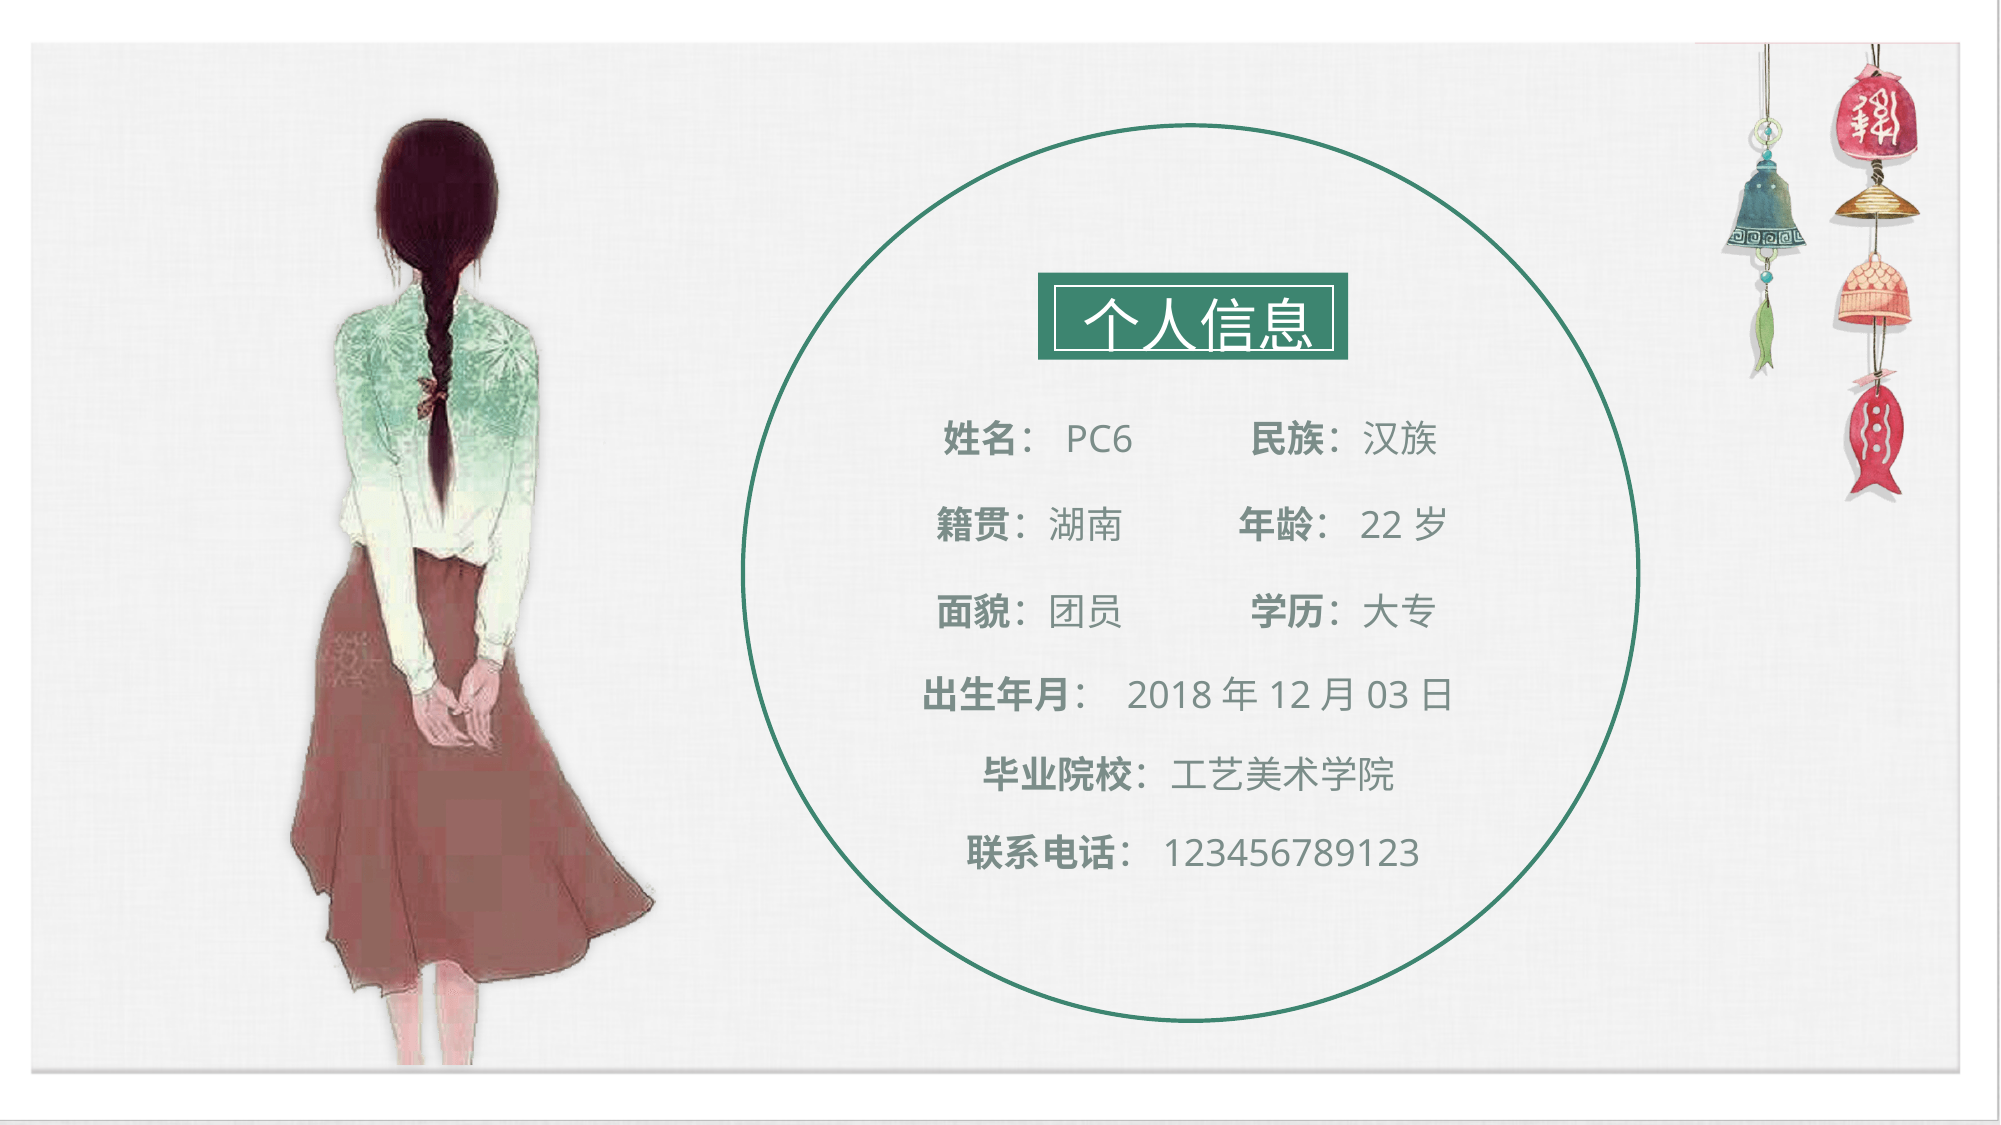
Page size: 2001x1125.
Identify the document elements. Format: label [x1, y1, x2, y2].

text_box [933, 415, 1453, 875]
text_box [1038, 272, 1349, 368]
text_box [742, 125, 1639, 1021]
picture [0, 0, 2001, 1125]
